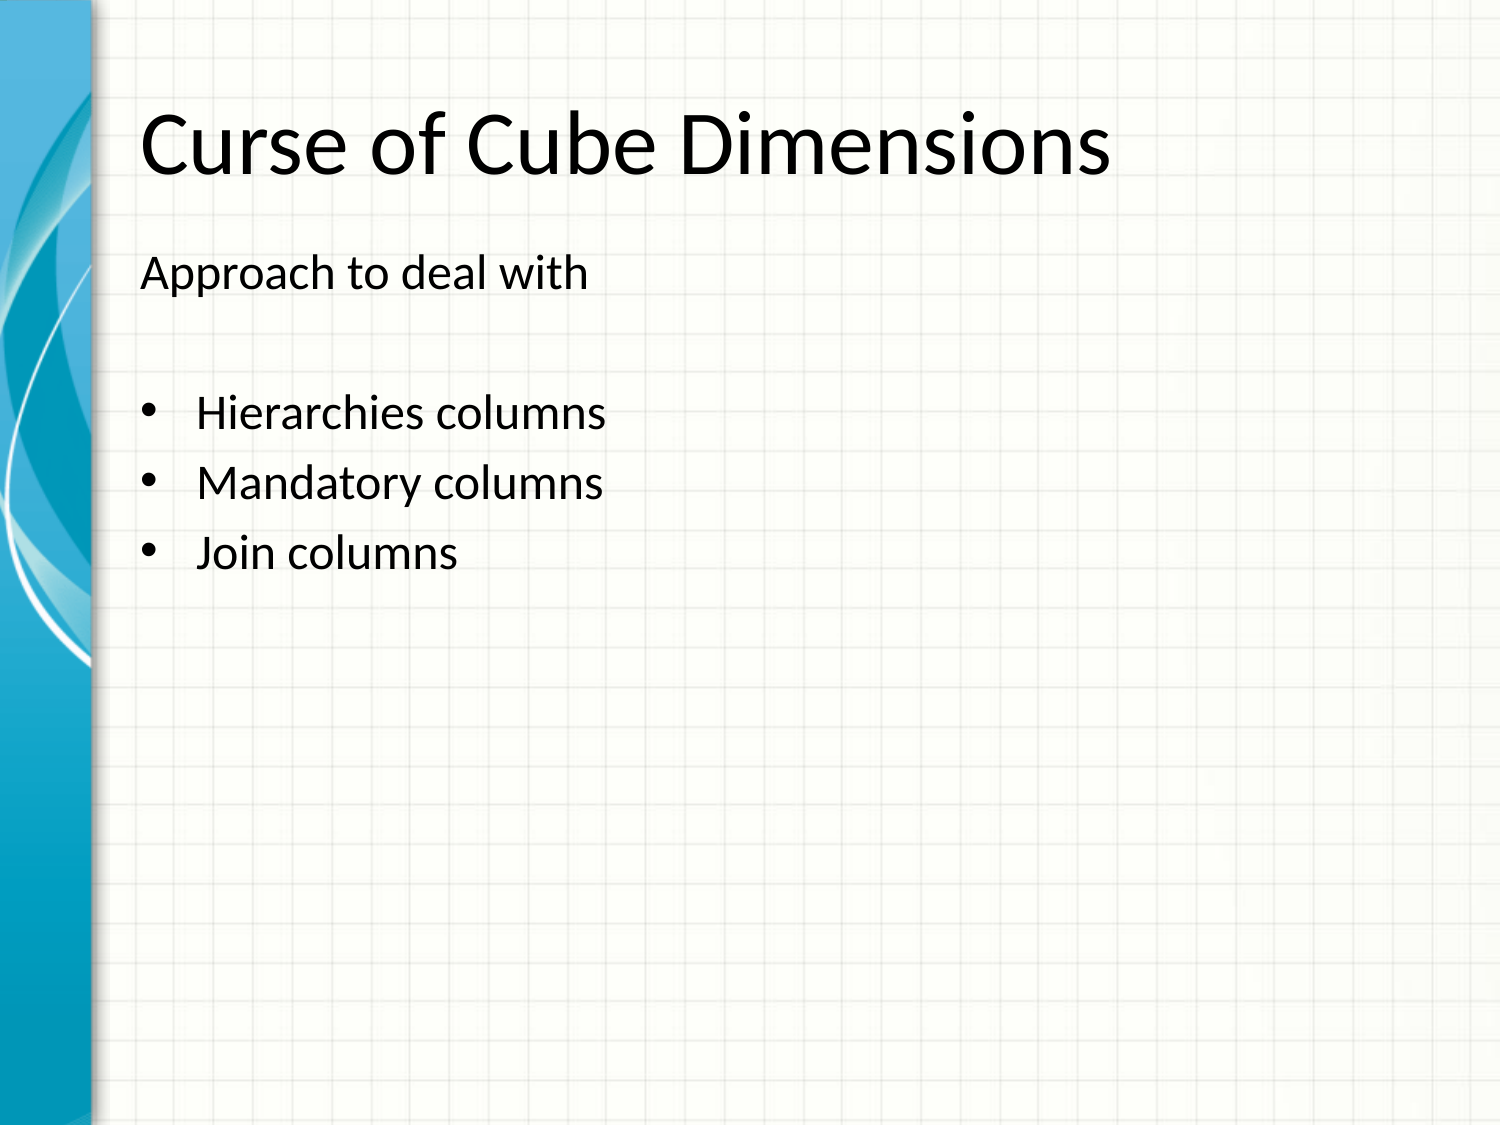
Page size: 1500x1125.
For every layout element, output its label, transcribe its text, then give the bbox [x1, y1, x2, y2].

list Approach to deal with Hierarchies columns Mandatory columns Join columns [125, 231, 1450, 1013]
title Curse of Cube Dimensions [125, 44, 1450, 231]
picture [0, 0, 1500, 1125]
